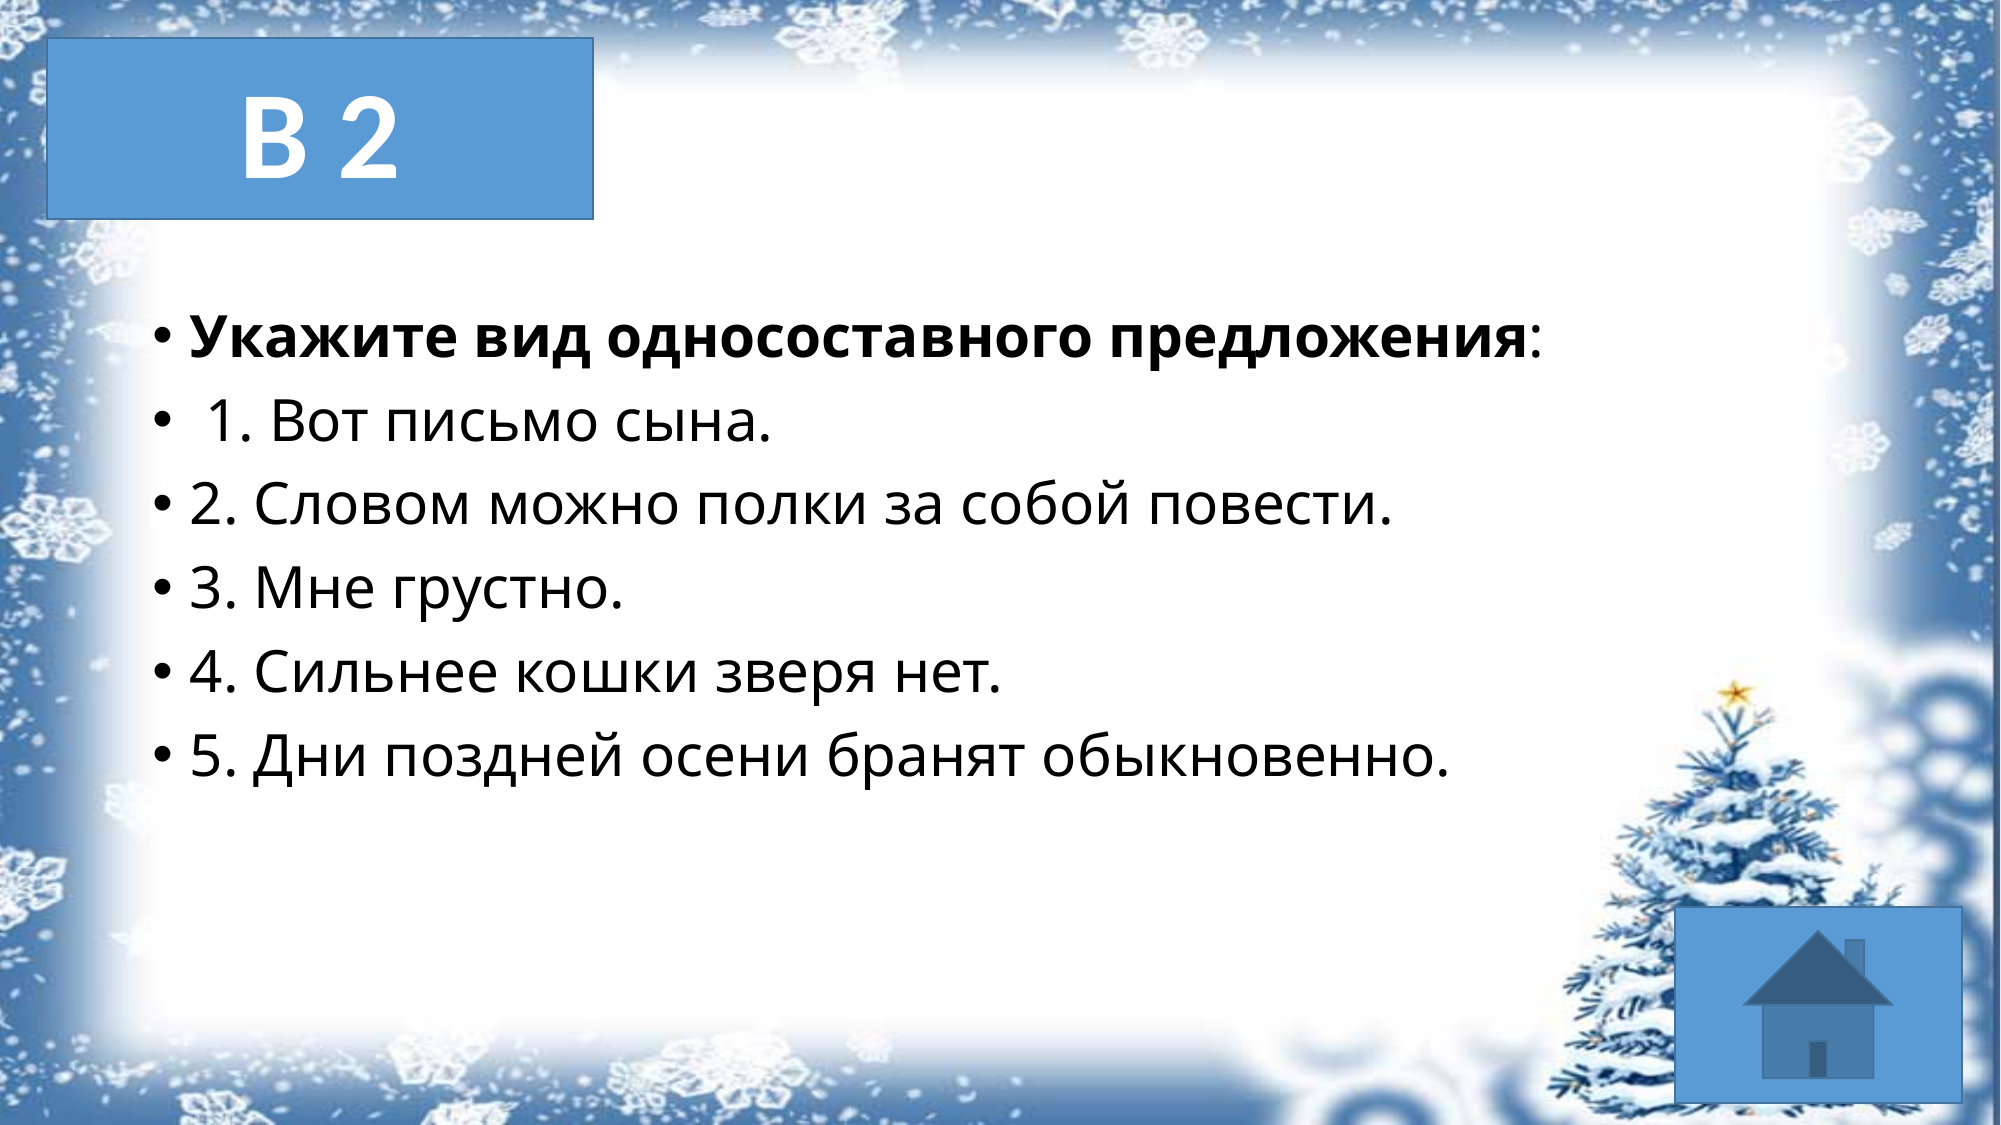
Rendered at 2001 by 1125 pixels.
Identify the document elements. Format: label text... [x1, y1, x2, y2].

list Укажите вид односоставного предложения: 1. Вот письмо сына. 2. Словом можно полки за собой повести. 3. Мне грустно. 4. Сильнее кошки зверя нет. 5. Дни поздней осени бранят обыкновенно. [137, 299, 1863, 1014]
text_box [1674, 906, 1963, 1104]
picture [0, 0, 2001, 1125]
text_box В 2 [46, 37, 594, 220]
